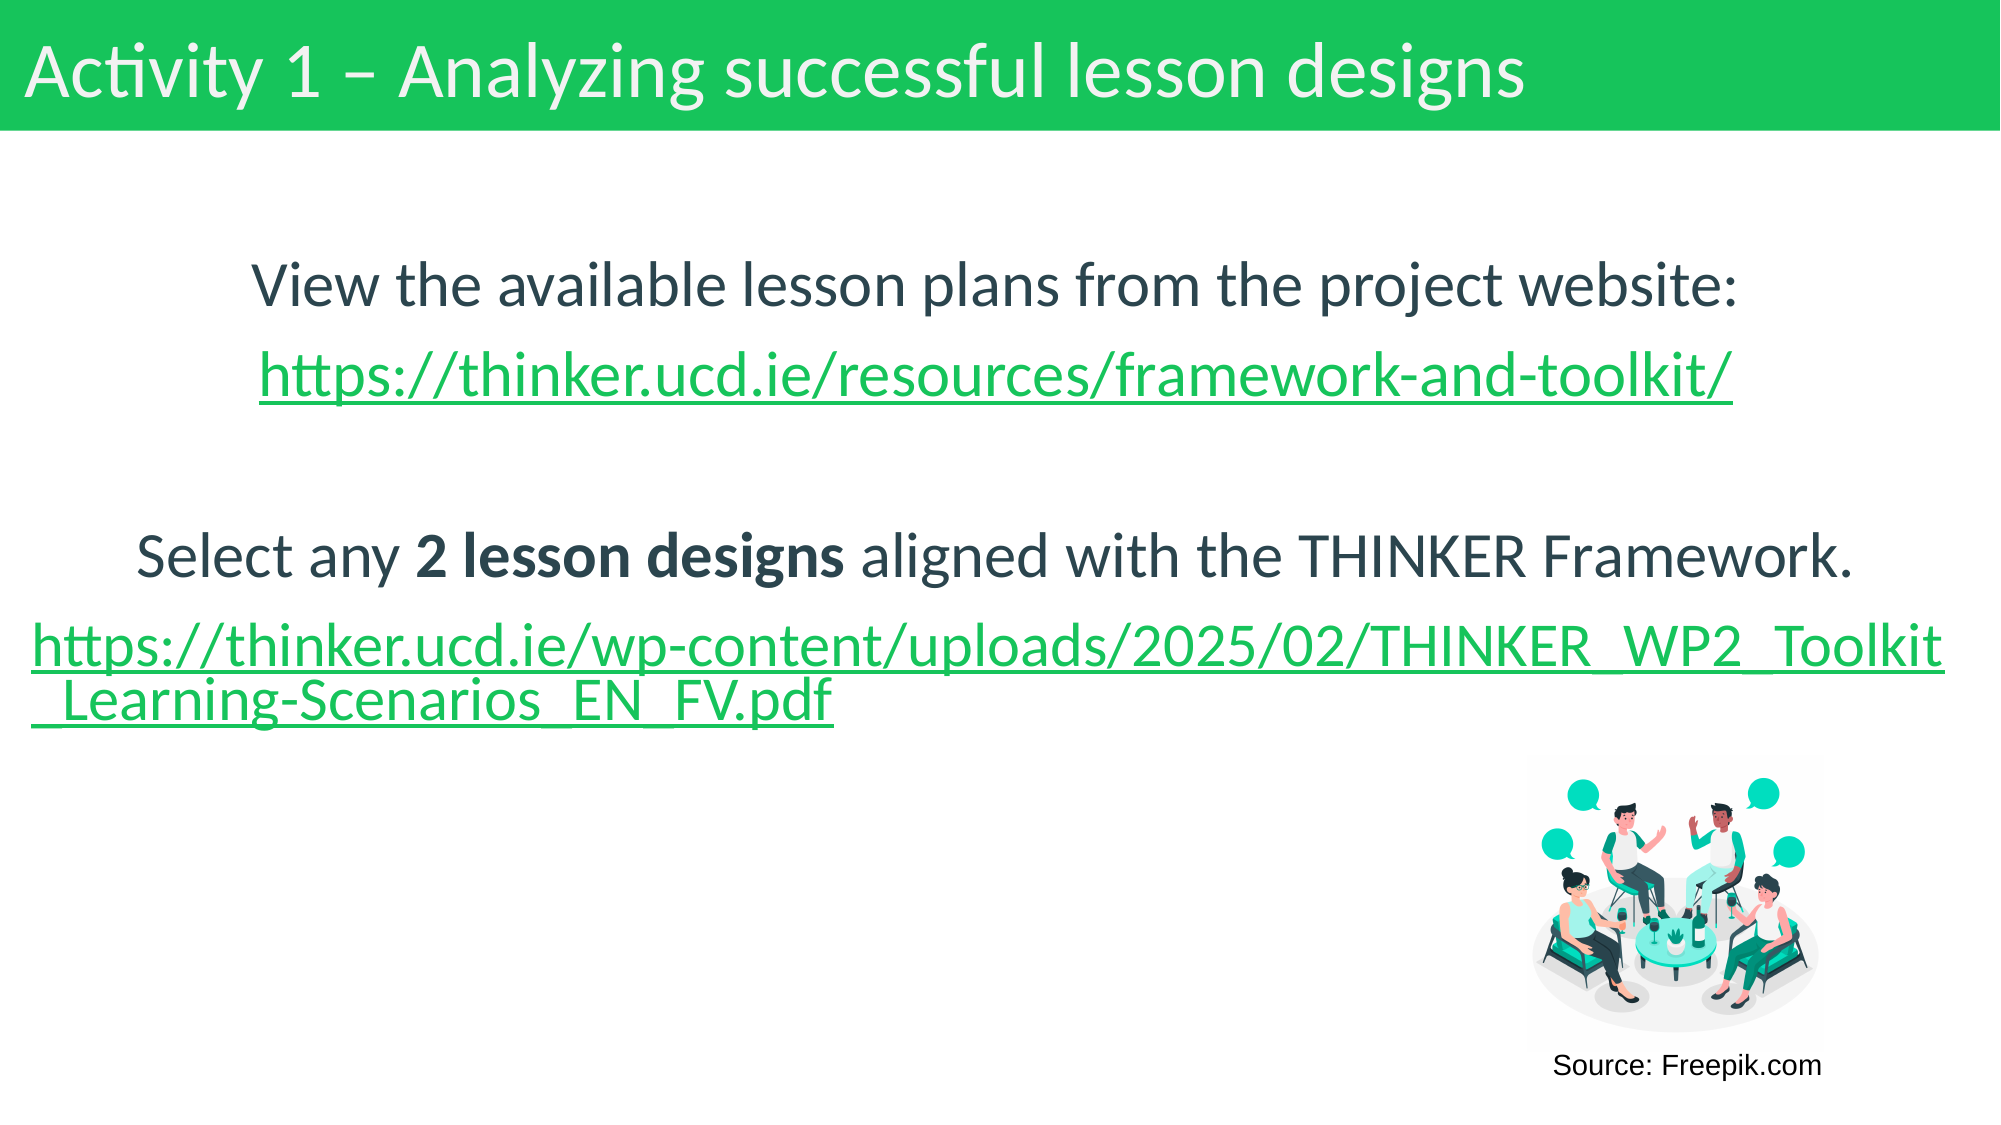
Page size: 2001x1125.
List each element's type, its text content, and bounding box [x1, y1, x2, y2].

title Activity 1 – Analyzing successful lesson designs [16, 13, 1976, 131]
text_box Source: Freepik.com [1537, 1031, 1942, 1067]
picture [1527, 755, 1824, 1052]
list View the available lesson plans from the project website: https://thinker.ucd.ie/resources/framework-and-toolkit/ Select any 2 lesson designs aligned with the THINKER Framework. https://thinker.ucd.ie/wp-content/uploads/2025/02/THINKER_WP2_Toolkit_Learning-Scenarios_EN_FV.pdf [16, 144, 1976, 1108]
